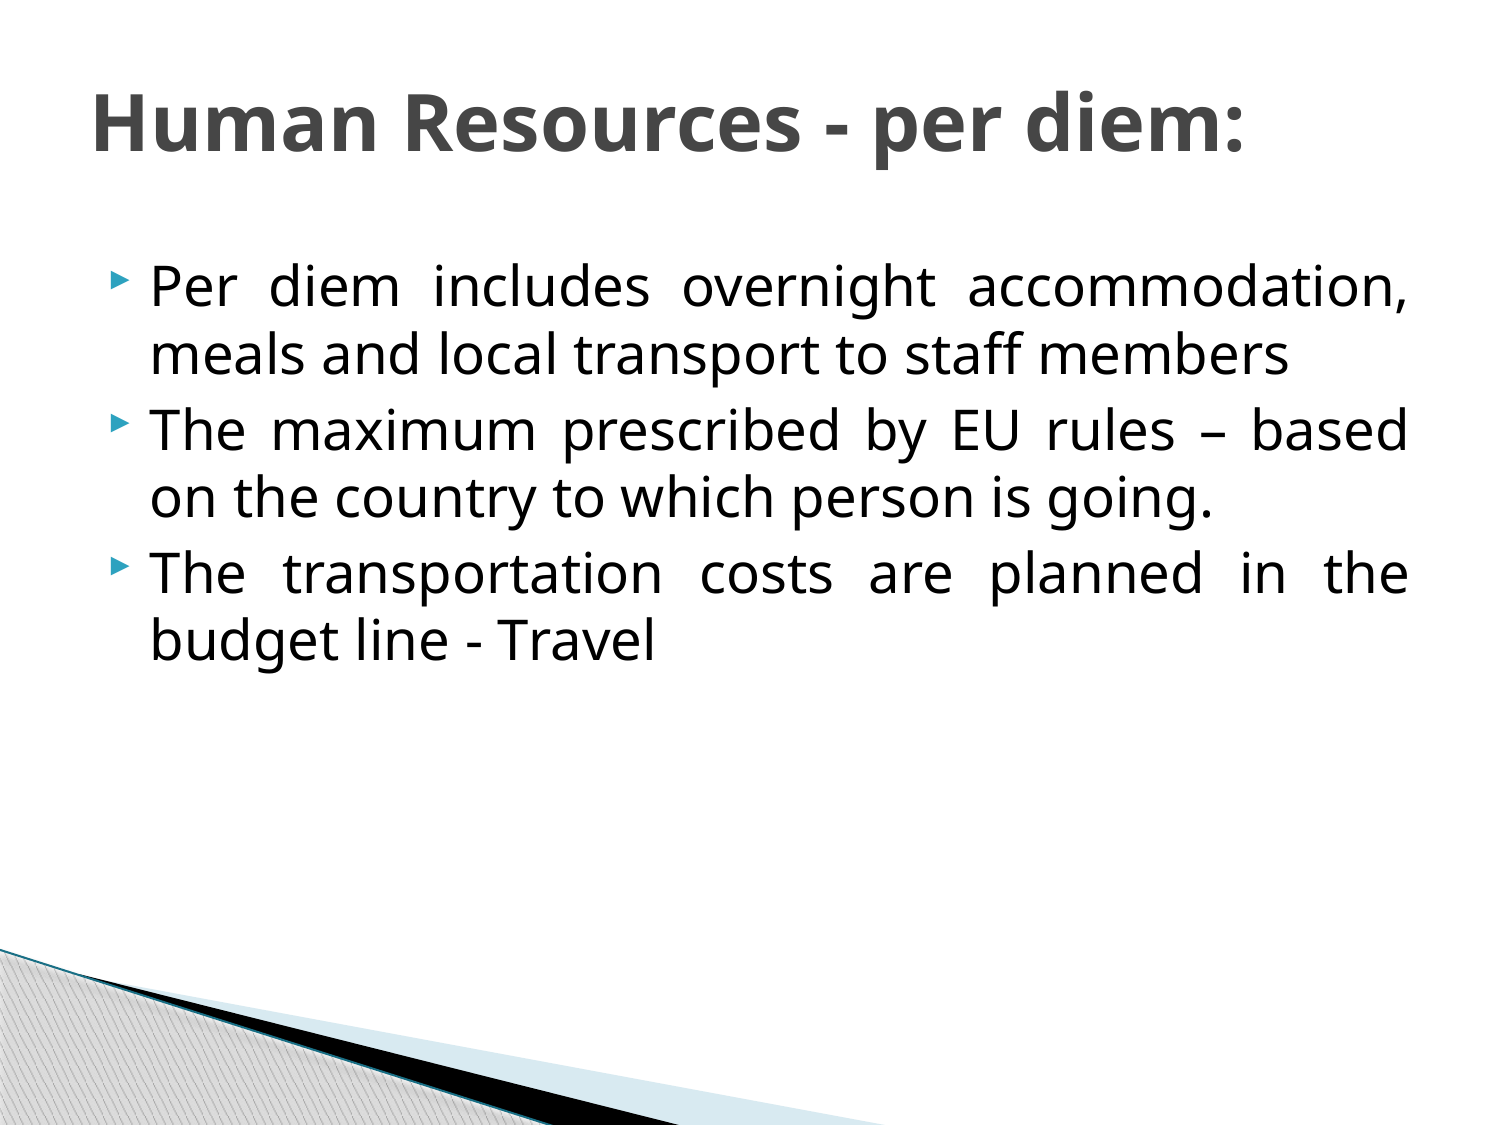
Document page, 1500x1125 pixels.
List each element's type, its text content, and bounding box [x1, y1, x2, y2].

title Human Resources - per diem: [75, 52, 1263, 188]
list Per diem includes overnight accommodation, meals and local transport to staff members The maximum prescribed by EU rules – based on the country to which person is going. The transportation costs are planned in the budget line - Travel [75, 243, 1425, 986]
